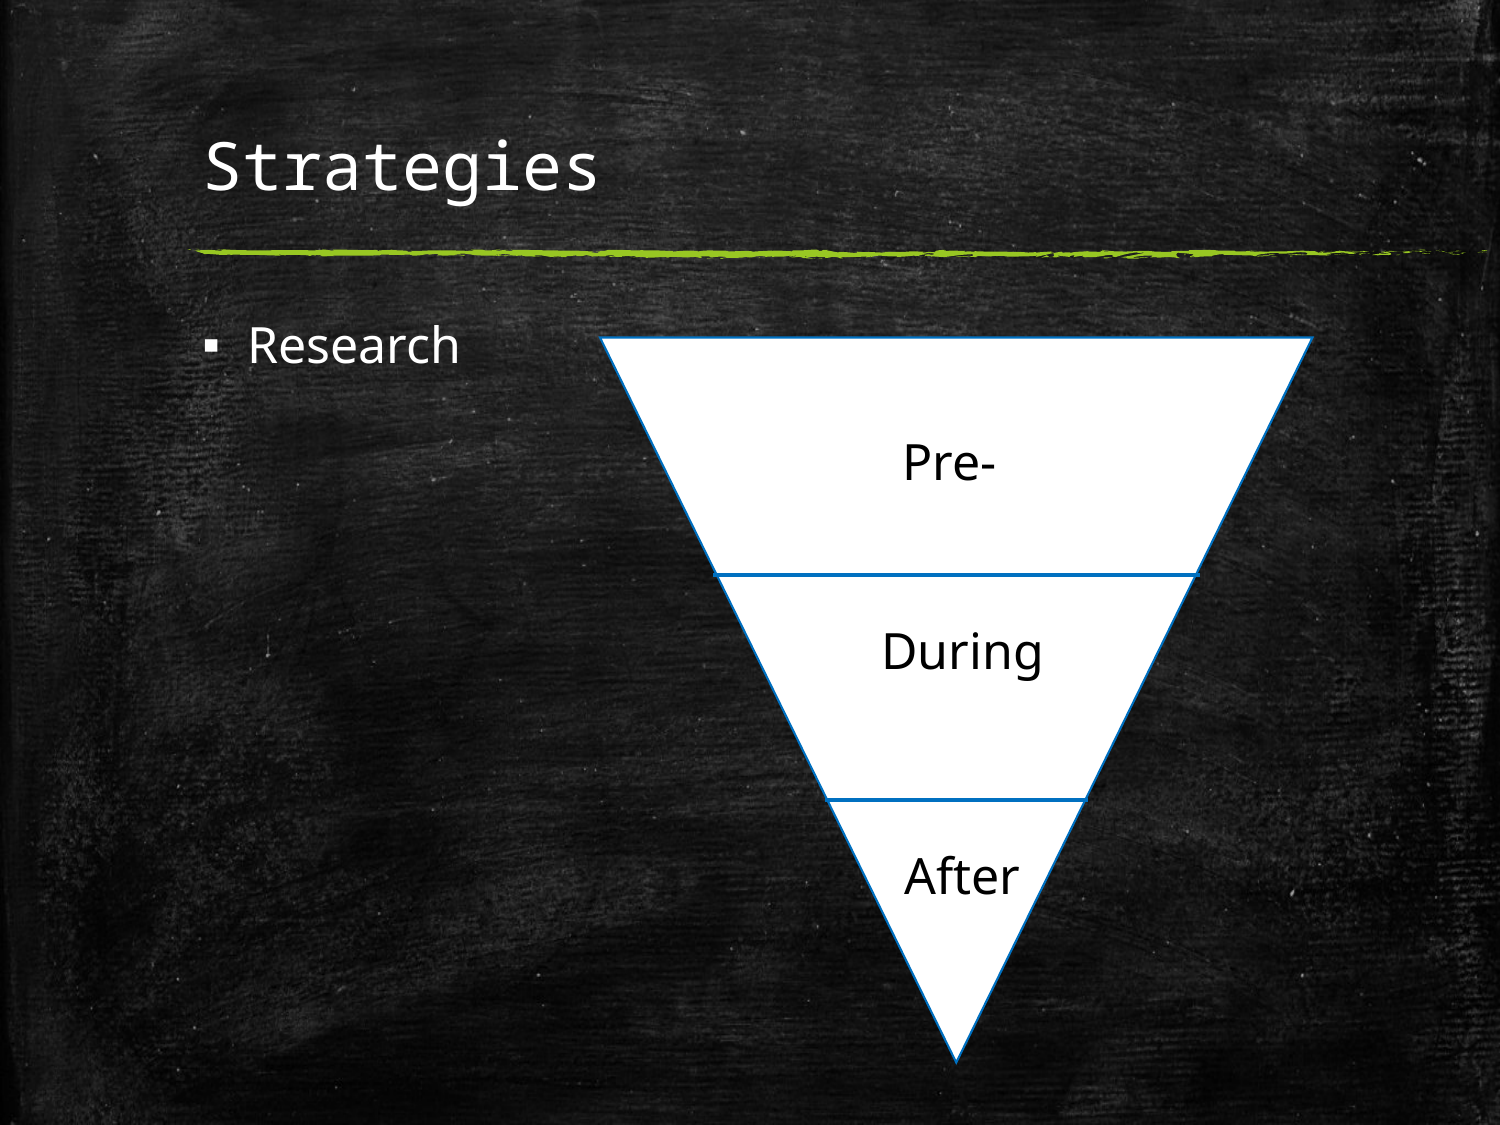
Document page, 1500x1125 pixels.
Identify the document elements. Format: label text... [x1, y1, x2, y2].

list Research [187, 312, 732, 1013]
title Strategies [187, 45, 1313, 213]
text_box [599, 337, 1313, 1063]
